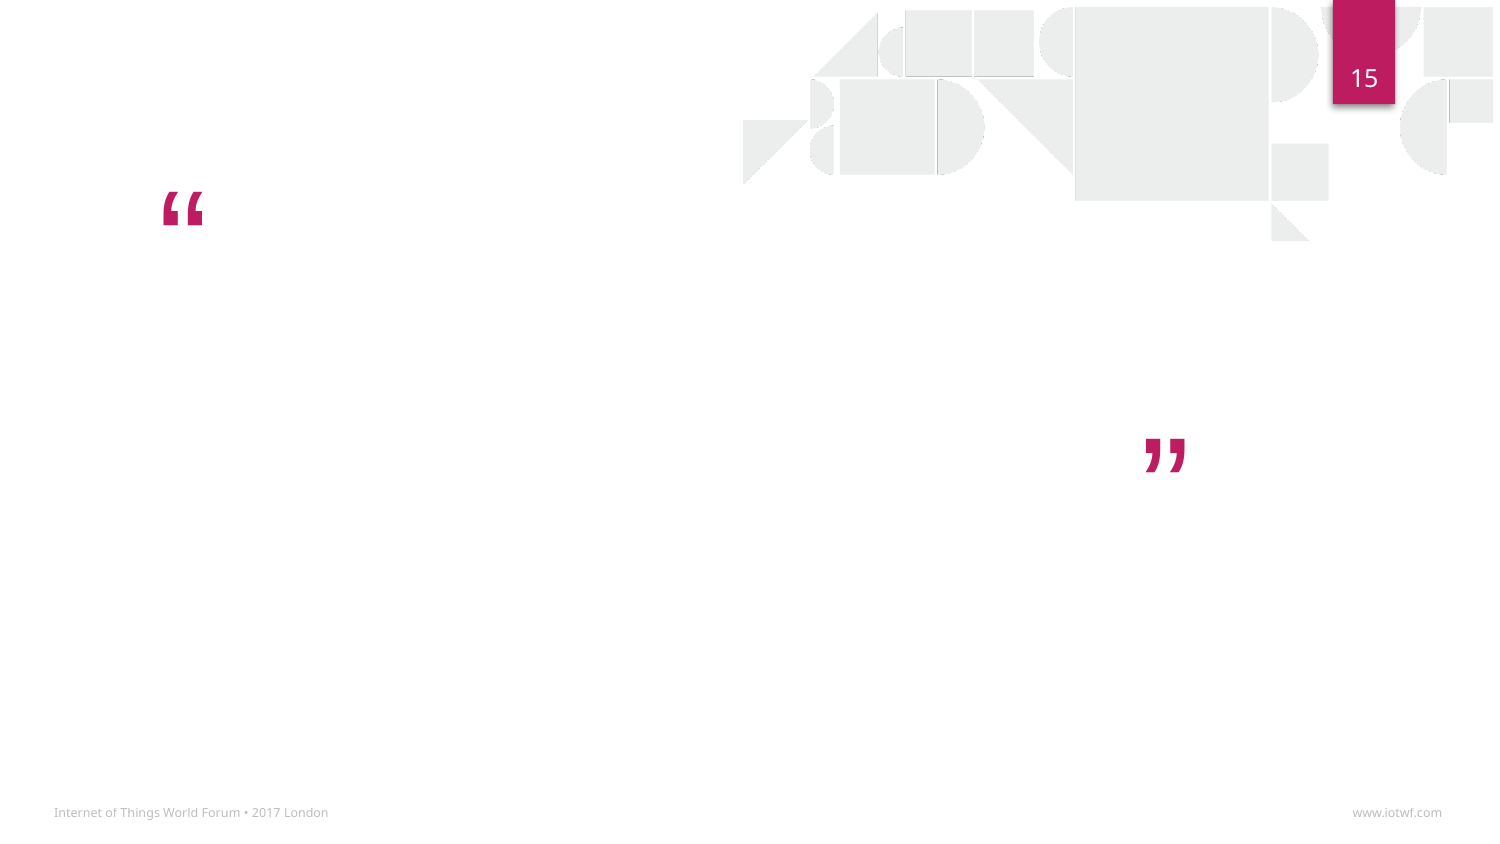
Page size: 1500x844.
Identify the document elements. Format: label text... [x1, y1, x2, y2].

picture [743, 7, 1495, 241]
slide_number 15 [1312, 9, 1416, 105]
